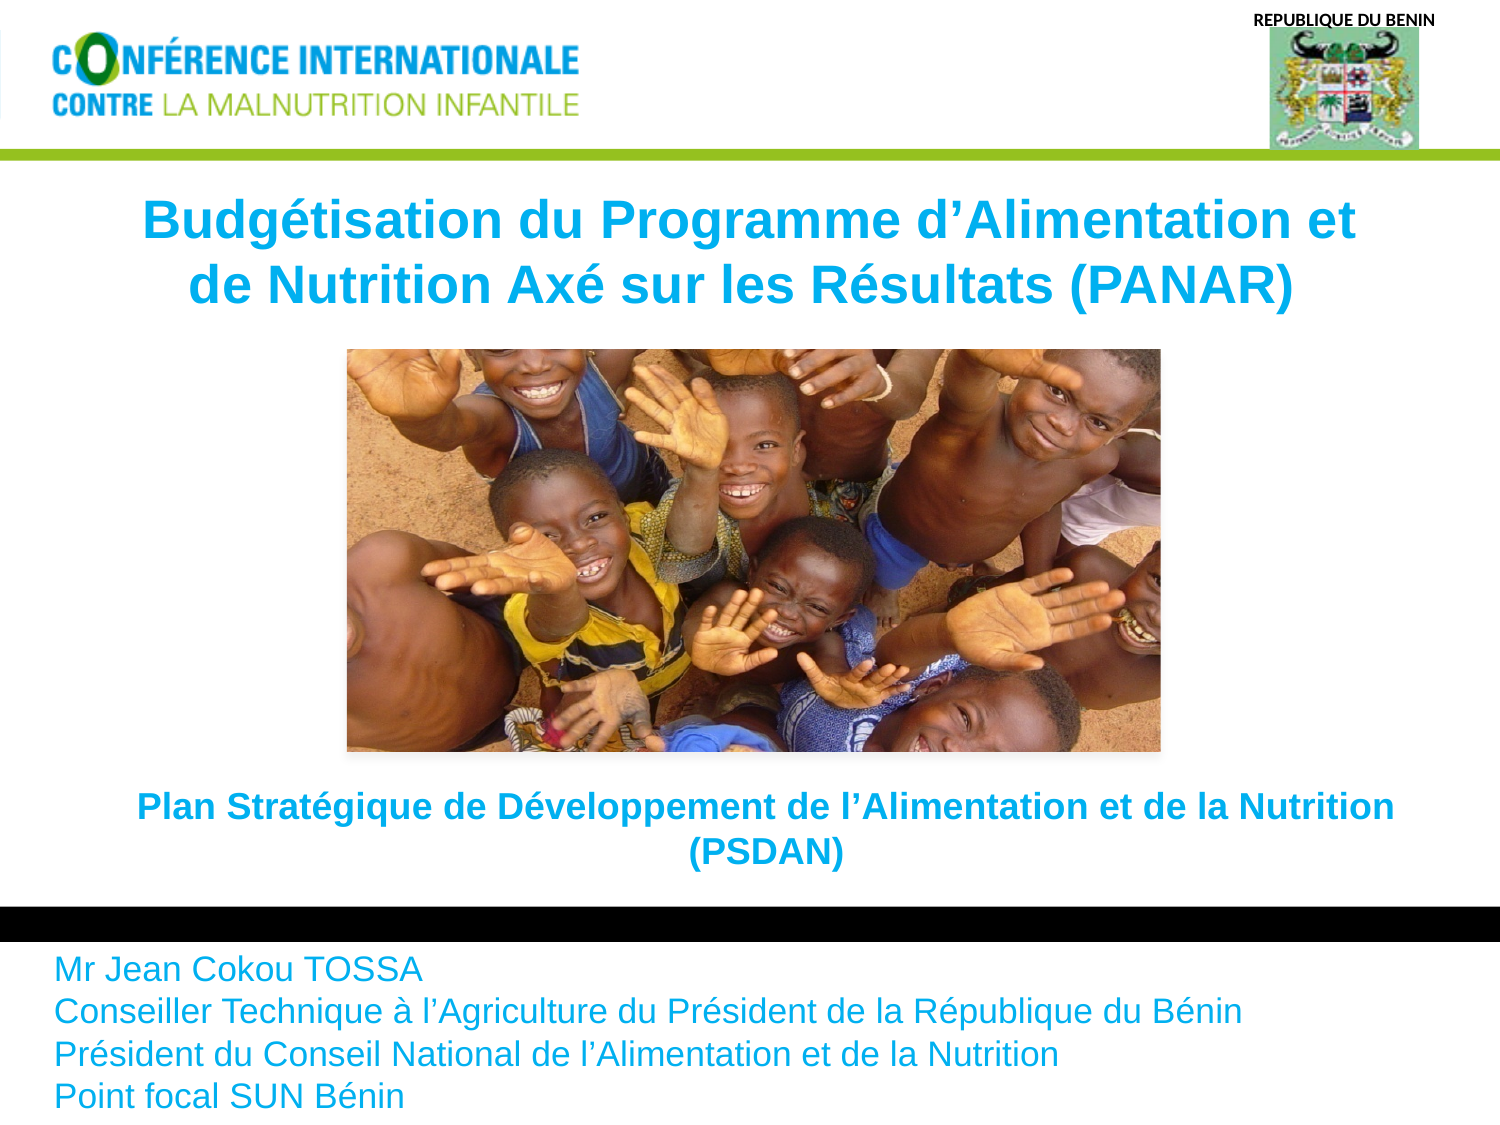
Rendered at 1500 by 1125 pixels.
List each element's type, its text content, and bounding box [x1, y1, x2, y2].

picture [505, 798, 516, 814]
picture [972, 803, 978, 818]
picture [1050, 803, 1058, 815]
picture [0, 30, 580, 121]
text_box [0, 147, 1500, 163]
picture [373, 803, 380, 815]
picture [794, 803, 801, 815]
picture [706, 803, 712, 818]
picture [929, 803, 935, 818]
picture [749, 803, 755, 818]
picture [869, 813, 881, 818]
picture [604, 803, 612, 815]
text_box Plan Stratégique de Développement de l’Alimentation et de la Nutrition (PSDAN) [76, 775, 1457, 880]
picture [628, 803, 635, 815]
picture [918, 804, 923, 818]
text_box REPUBLIQUE DU BENIN [1238, 0, 1451, 38]
picture [1150, 803, 1157, 815]
text_box Mr Jean Cokou TOSSA Conseiller Technique à l’Agriculture du Président de la République du Bénin Président du Conseil National de l’Alimentation et de la Nutrition Point focal SUN Bénin [39, 938, 1469, 1123]
picture [695, 804, 700, 818]
picture [451, 803, 458, 815]
picture [346, 349, 1161, 818]
picture [1269, 27, 1420, 150]
text_box [0, 904, 1500, 944]
text_box Budgétisation du Programme d’Alimentation et de Nutrition Axé sur les Résultats (PANAR) [114, 176, 1386, 322]
picture [1074, 803, 1081, 818]
picture [651, 803, 658, 815]
